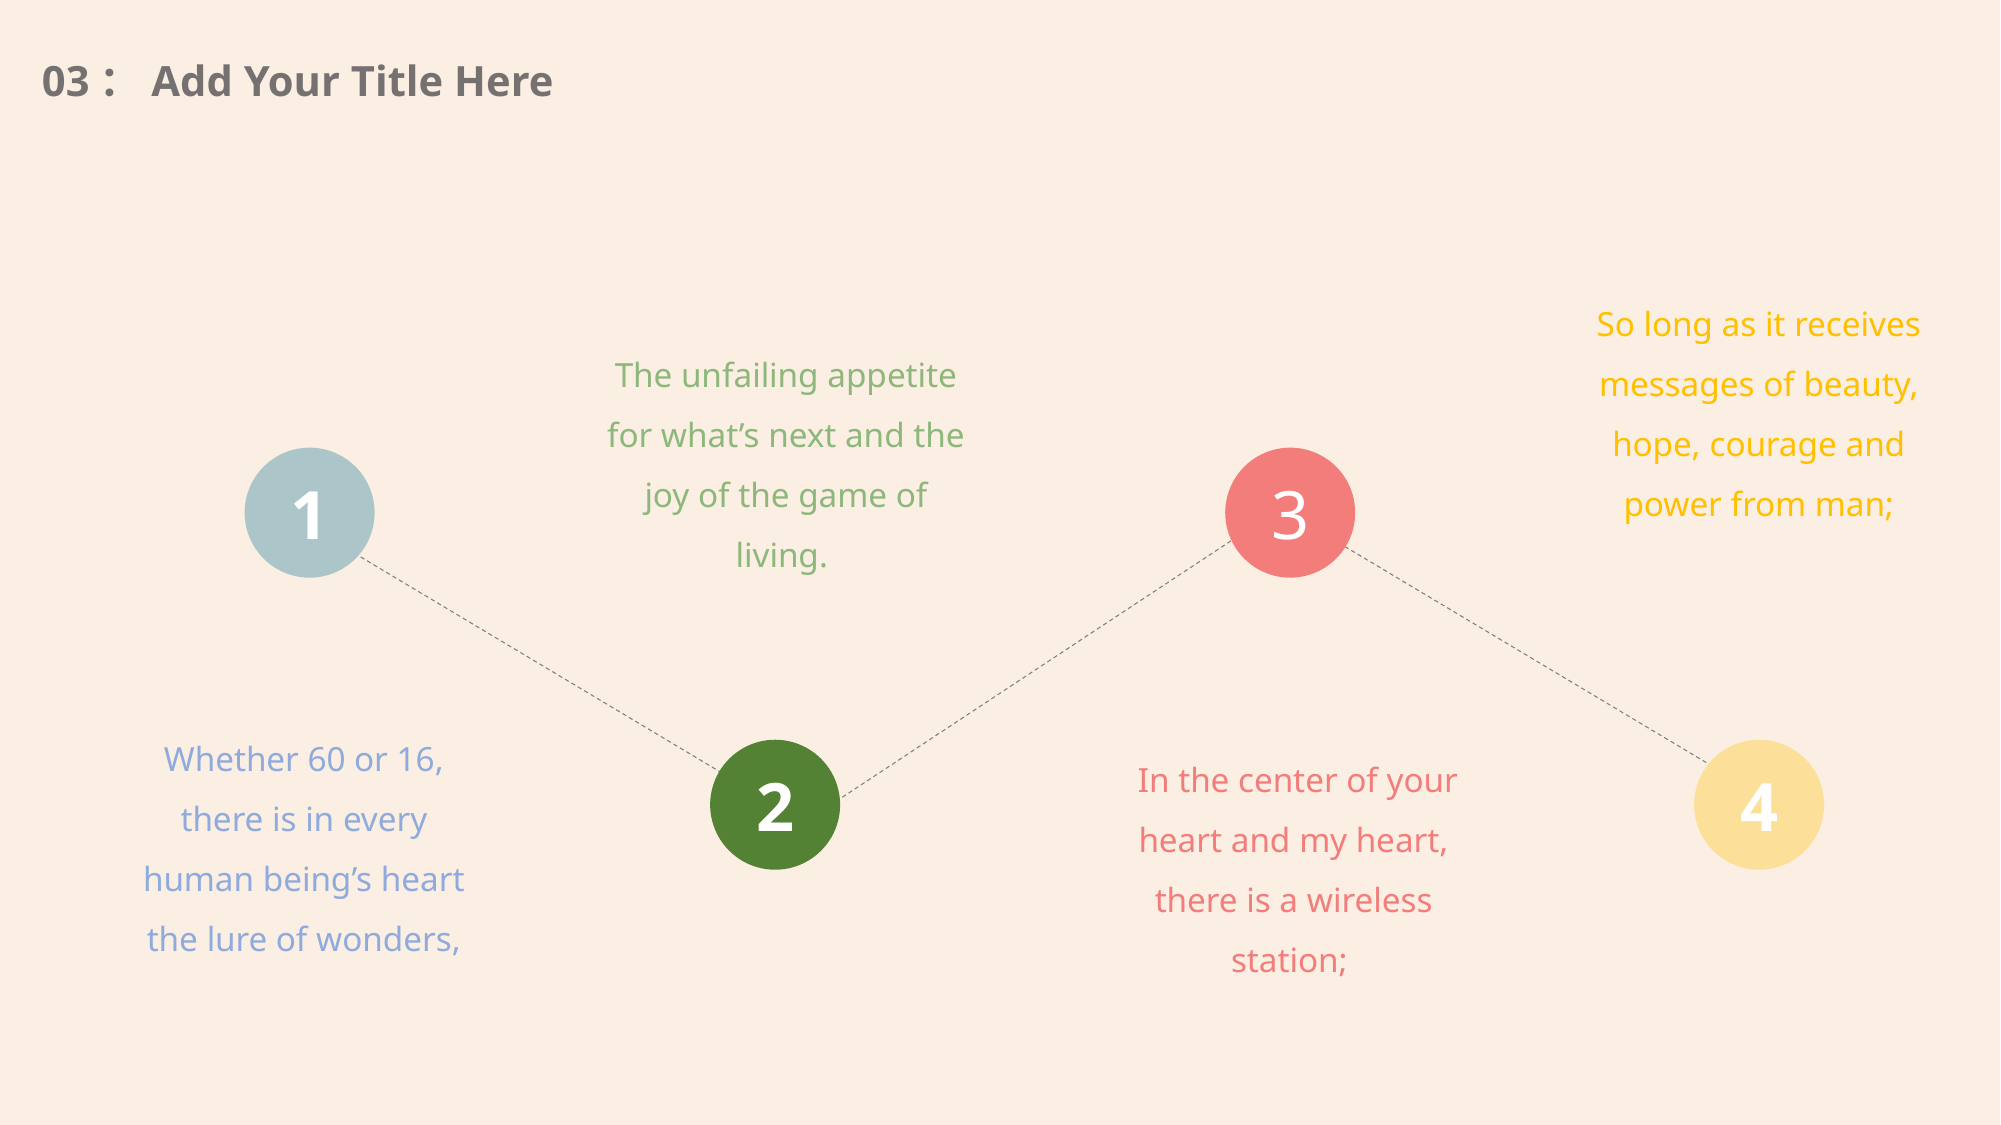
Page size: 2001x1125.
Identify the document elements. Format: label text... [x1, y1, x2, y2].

text_box 2 [709, 738, 837, 871]
text_box The unfailing appetite for what’s next and the joy of the game of living. [587, 327, 985, 582]
text_box 03：Add Your Title Here [27, 47, 711, 112]
text_box So long as it receives messages of beauty, hope, courage and power from man; [1564, 276, 1954, 531]
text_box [309, 526, 776, 805]
text_box 4 [1693, 738, 1826, 871]
text_box In the center of your heart and my heart, there is a wireless station; [1095, 732, 1493, 987]
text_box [792, 512, 1274, 830]
text_box Whether 60 or 16, there is in every human being’s heart the lure of wonders, [114, 710, 494, 965]
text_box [1287, 512, 1754, 791]
text_box 1 [243, 446, 376, 579]
text_box 3 [1224, 446, 1357, 579]
